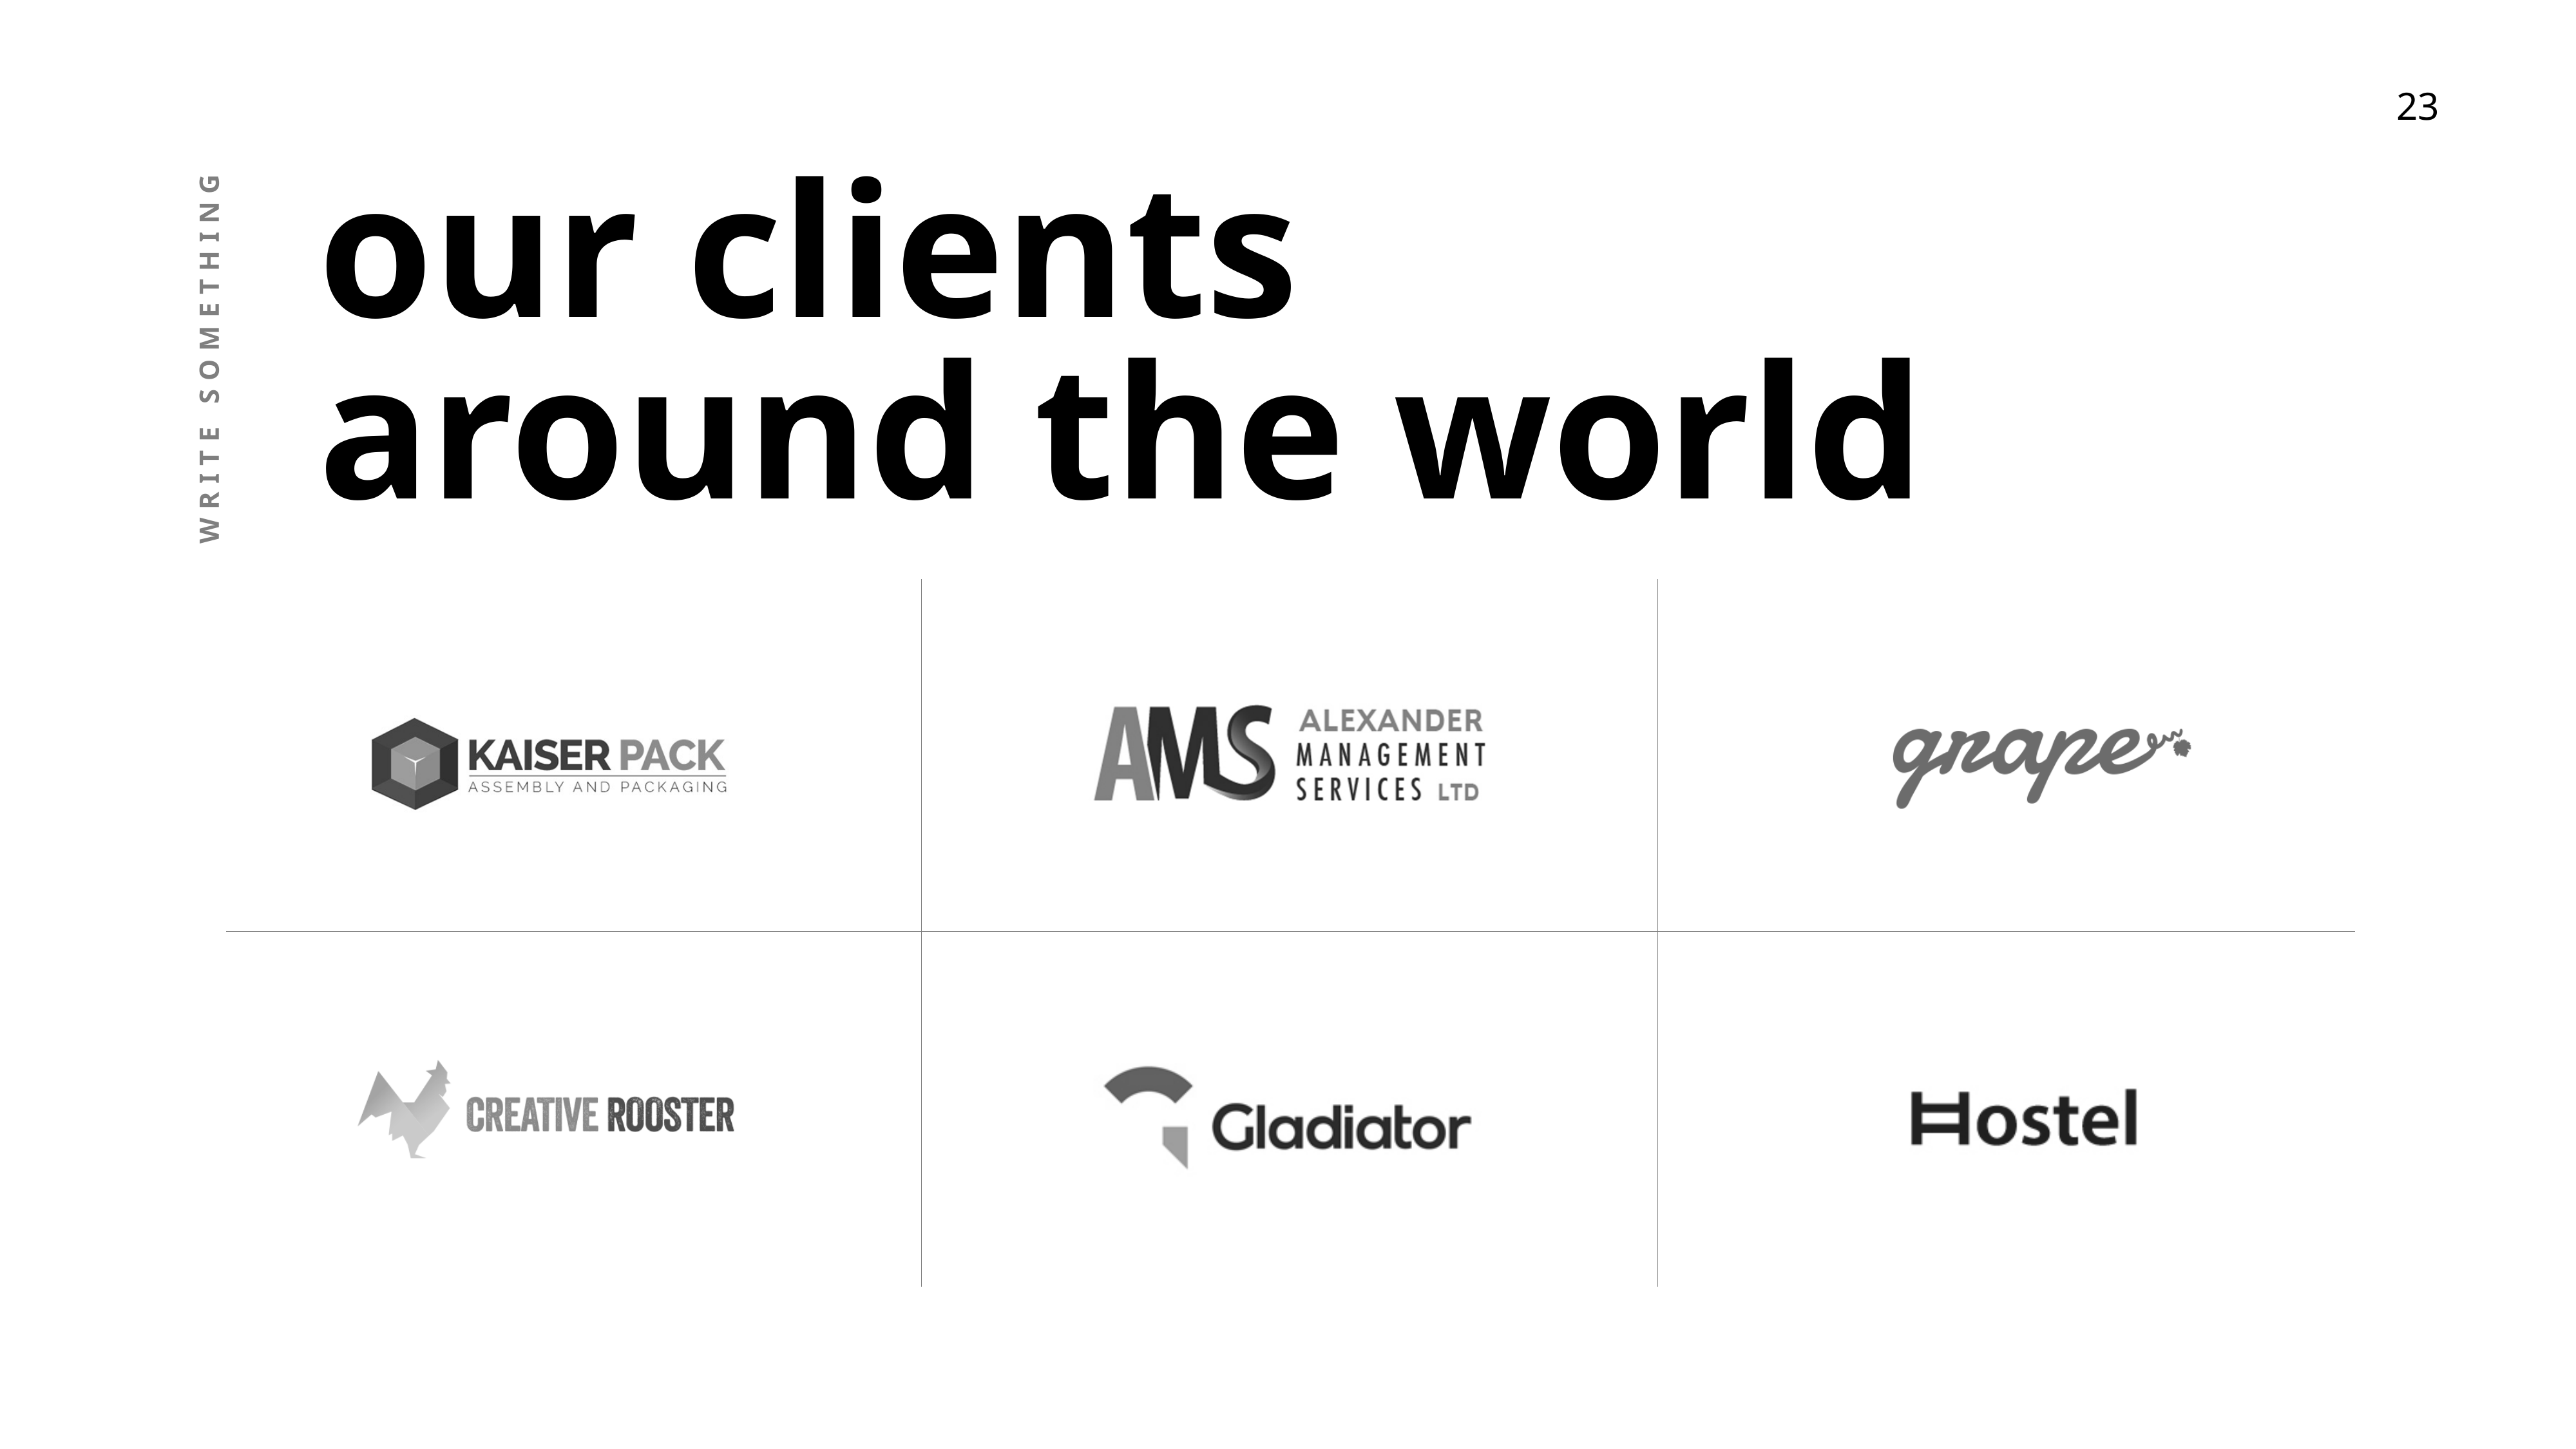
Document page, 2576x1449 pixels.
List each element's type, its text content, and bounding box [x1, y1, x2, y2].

picture [262, 976, 832, 1259]
picture [1739, 623, 2309, 905]
picture [1739, 976, 2309, 1259]
text_box WRITE SOMETHING [187, 0, 229, 554]
text_box our clients around the world [309, 167, 2399, 541]
picture [262, 623, 832, 905]
picture [1003, 976, 1573, 1259]
picture [1003, 623, 1573, 905]
